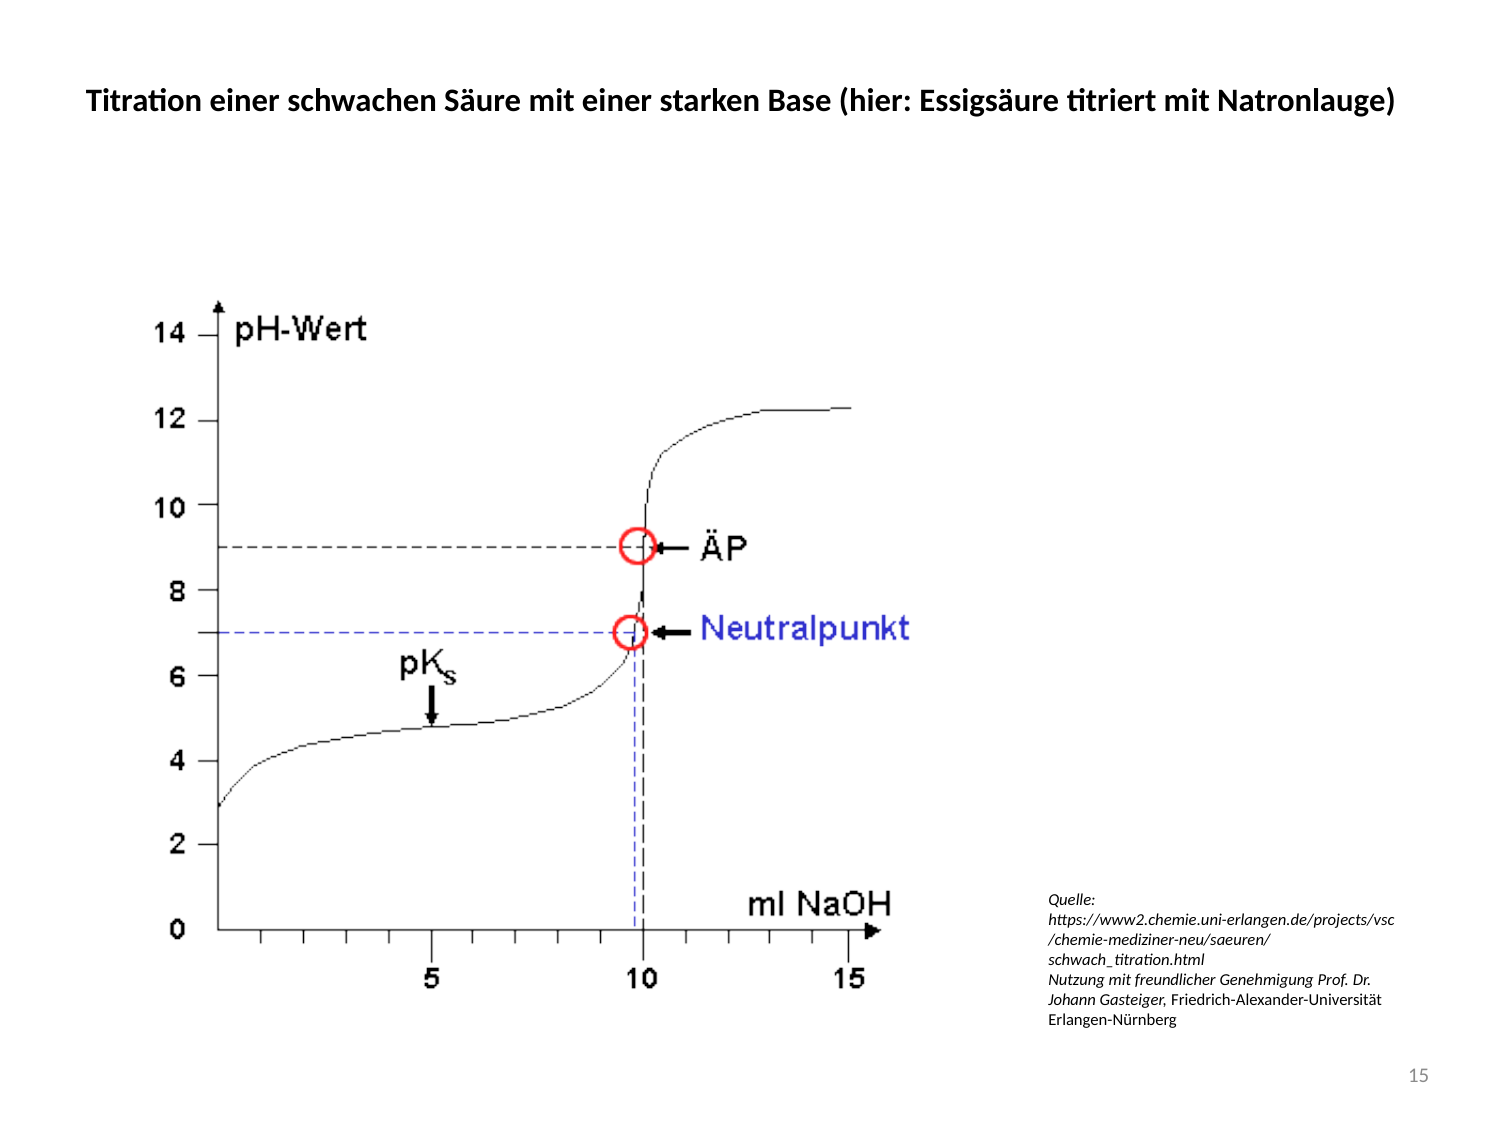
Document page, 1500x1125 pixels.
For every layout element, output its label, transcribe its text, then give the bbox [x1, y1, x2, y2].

text_box Quelle: https://www2.chemie.uni-erlangen.de/projects/vsc/chemie-mediziner-neu/saeuren/schwach_titration.html Nutzung mit freundlicher Genehmigung Prof. Dr. Johann Gasteiger, Friedrich-Alexander-Universität Erlangen-Nürnberg [1033, 881, 1412, 1036]
picture [147, 290, 927, 1000]
title Titration einer schwachen Säure mit einer starken Base (hier: Essigsäure titriert mit Natronlauge) [70, 70, 1430, 160]
slide_number 15 [1311, 1051, 1430, 1087]
